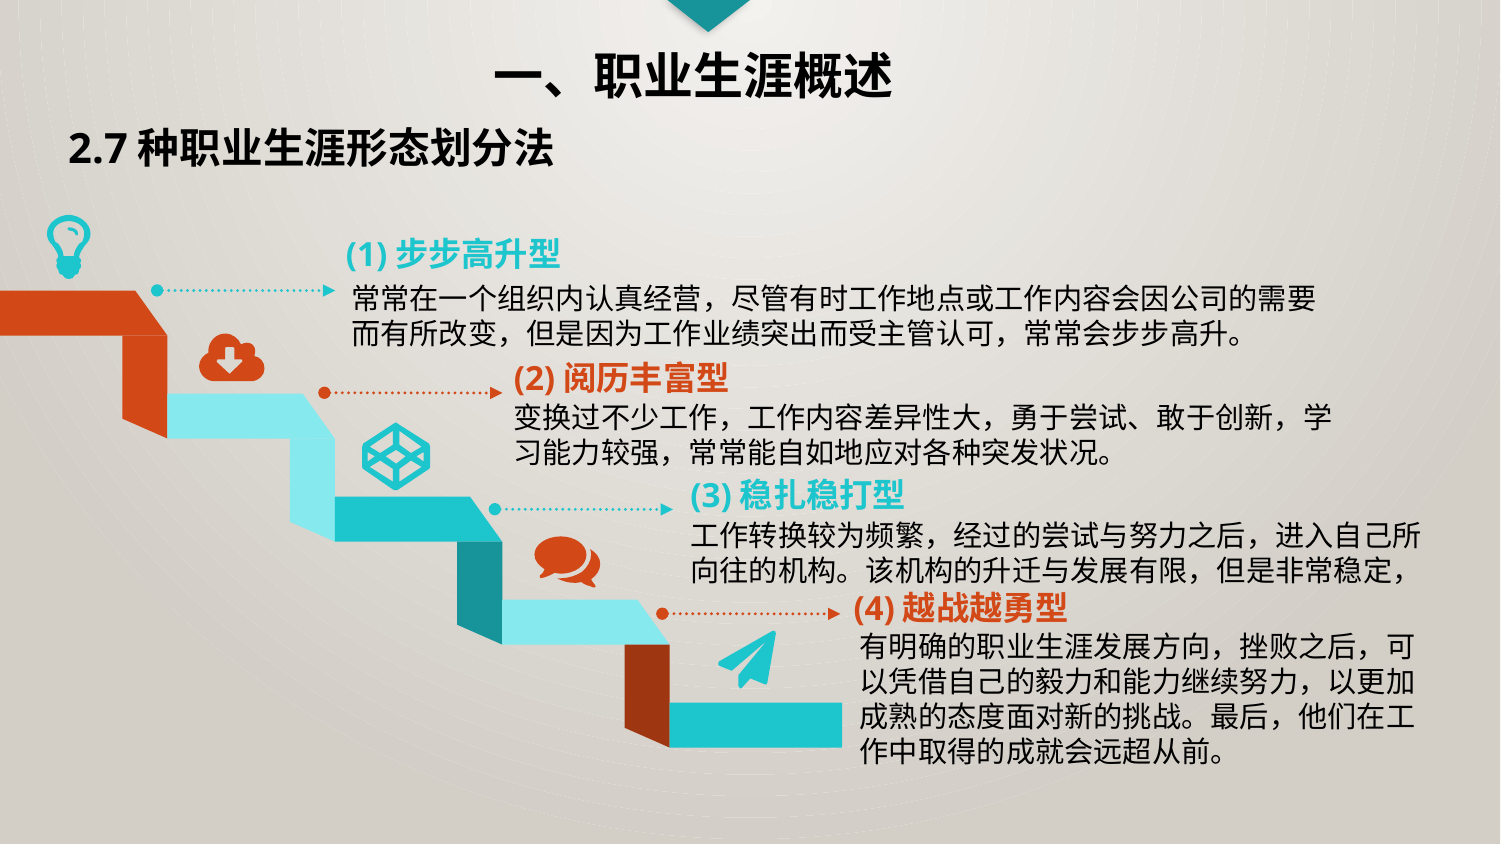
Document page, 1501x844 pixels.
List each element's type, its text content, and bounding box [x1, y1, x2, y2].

text_box [665, 0, 752, 34]
text_box [502, 599, 670, 645]
text_box 有明确的职业生涯发展方向，挫败之后，可以凭借自己的毅力和能力继续努力，以更加成熟的态度面对新的挑战。最后，他们在工作中取得的成就会远超从前。 [848, 620, 1455, 777]
text_box [557, 549, 601, 588]
text_box [199, 333, 265, 382]
text_box 2.7种职业生涯形态划分法 [53, 114, 715, 180]
text_box 工作转换较为频繁，经过的尝试与努力之后，进入自己所向往的机构。该机构的升迁与发展有限，但是非常稳定， [679, 510, 1459, 580]
text_box [534, 536, 587, 579]
text_box [669, 702, 843, 748]
text_box [362, 422, 431, 491]
text_box (1)步步高升型 [334, 225, 605, 277]
text_box 变换过不少工作，工作内容差异性大，勇于尝试、敢于创新，学习能力较强，常常能自如地应对各种突发状况。 [502, 391, 1351, 470]
text_box [624, 644, 670, 748]
text_box [46, 214, 91, 280]
text_box [718, 630, 776, 689]
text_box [0, 290, 168, 439]
text_box (3)稳扎稳打型 [679, 466, 950, 511]
text_box (2)阅历丰富型 [502, 349, 773, 401]
text_box (4)越战越勇型 [842, 580, 1113, 624]
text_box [167, 393, 335, 542]
text_box [335, 496, 502, 542]
text_box [457, 541, 503, 645]
text_box 一、职业生涯概述 [478, 37, 937, 112]
text_box 常常在一个组织内认真经营，尽管有时工作地点或工作内容会因公司的需要而有所改变，但是因为工作业绩突出而受主管认可，常常会步步高升。 [340, 273, 1334, 357]
